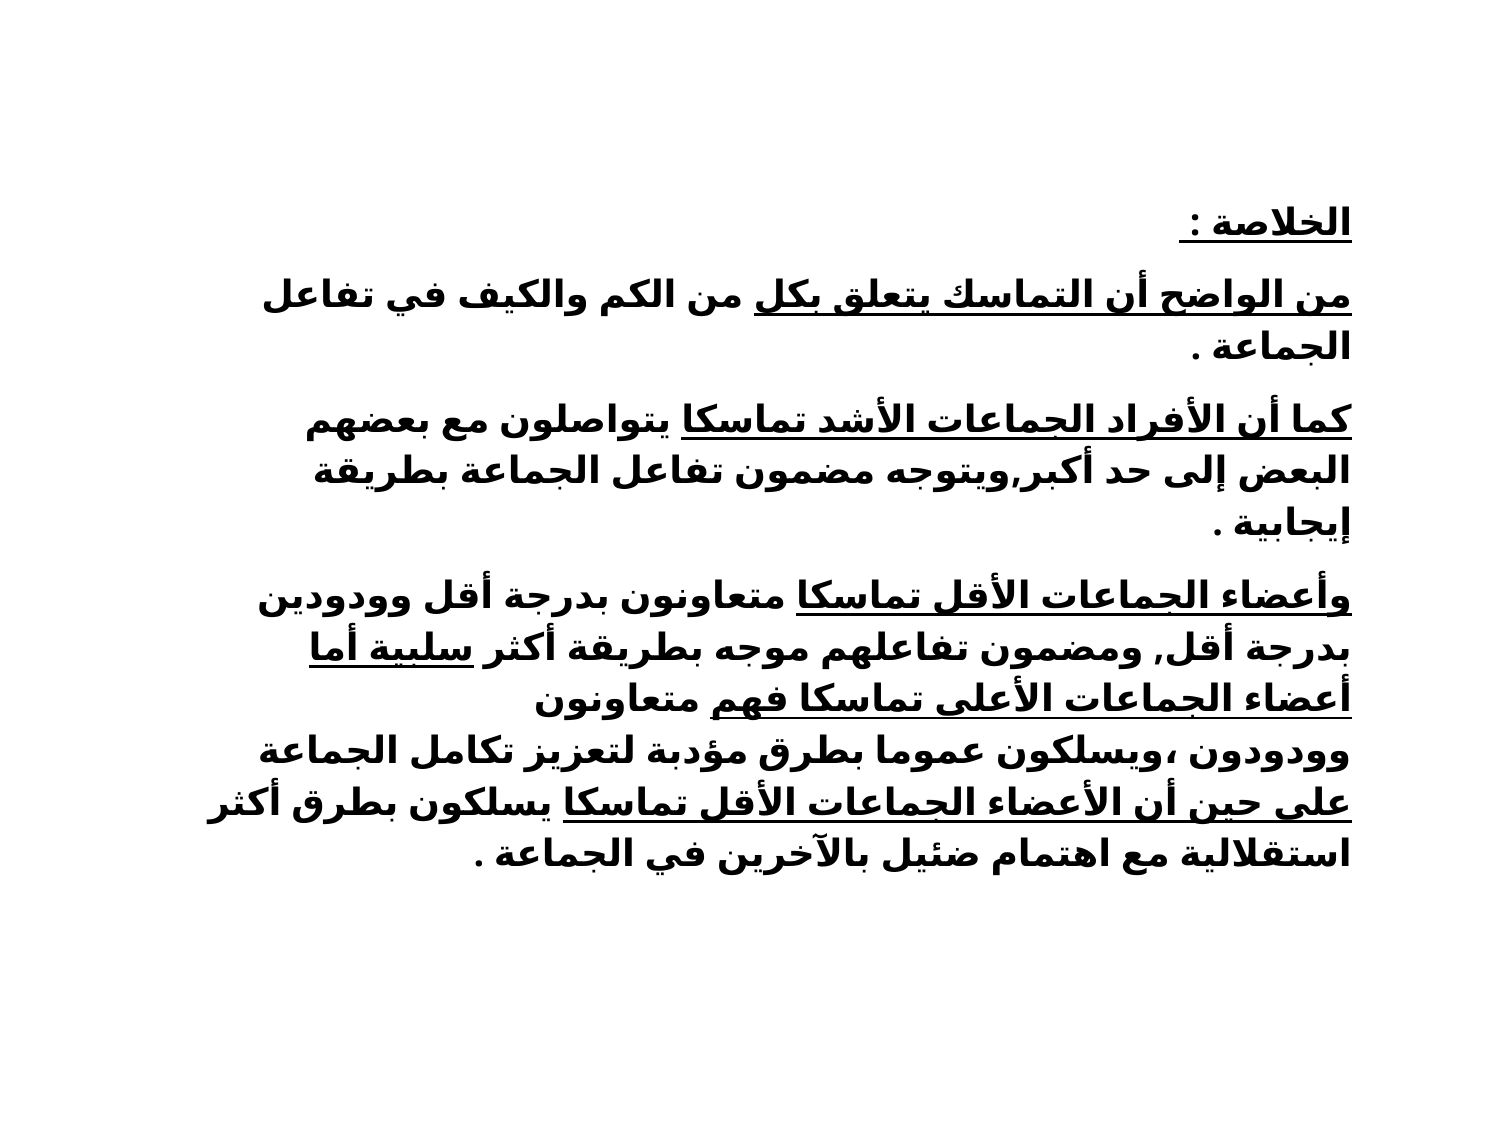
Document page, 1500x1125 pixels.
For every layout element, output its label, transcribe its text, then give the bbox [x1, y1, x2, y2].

text_box الخلاصة : من الواضح أن التماسك يتعلق بكل من الكم والكيف في تفاعل الجماعة . كما أن الأفراد الجماعات الأشد تماسكا يتواصلون مع بعضهم البعض إلى حد أكبر,ويتوجه مضمون تفاعل الجماعة بطريقة إيجابية . وأعضاء الجماعات الأقل تماسكا متعاونون بدرجة أقل وودودين بدرجة أقل, ومضمون تفاعلهم موجه بطريقة أكثر سلبية أما أعضاء الجماعات الأعلى تماسكا فهم متعاونون وودودون ،ويسلكون عموما بطرق مؤدبة لتعزيز تكامل الجماعة على حين أن الأعضاء الجماعات الأقل تماسكا يسلكون بطرق أكثر استقلالية مع اهتمام ضئيل بالآخرين في الجماعة . [182, 183, 1424, 882]
